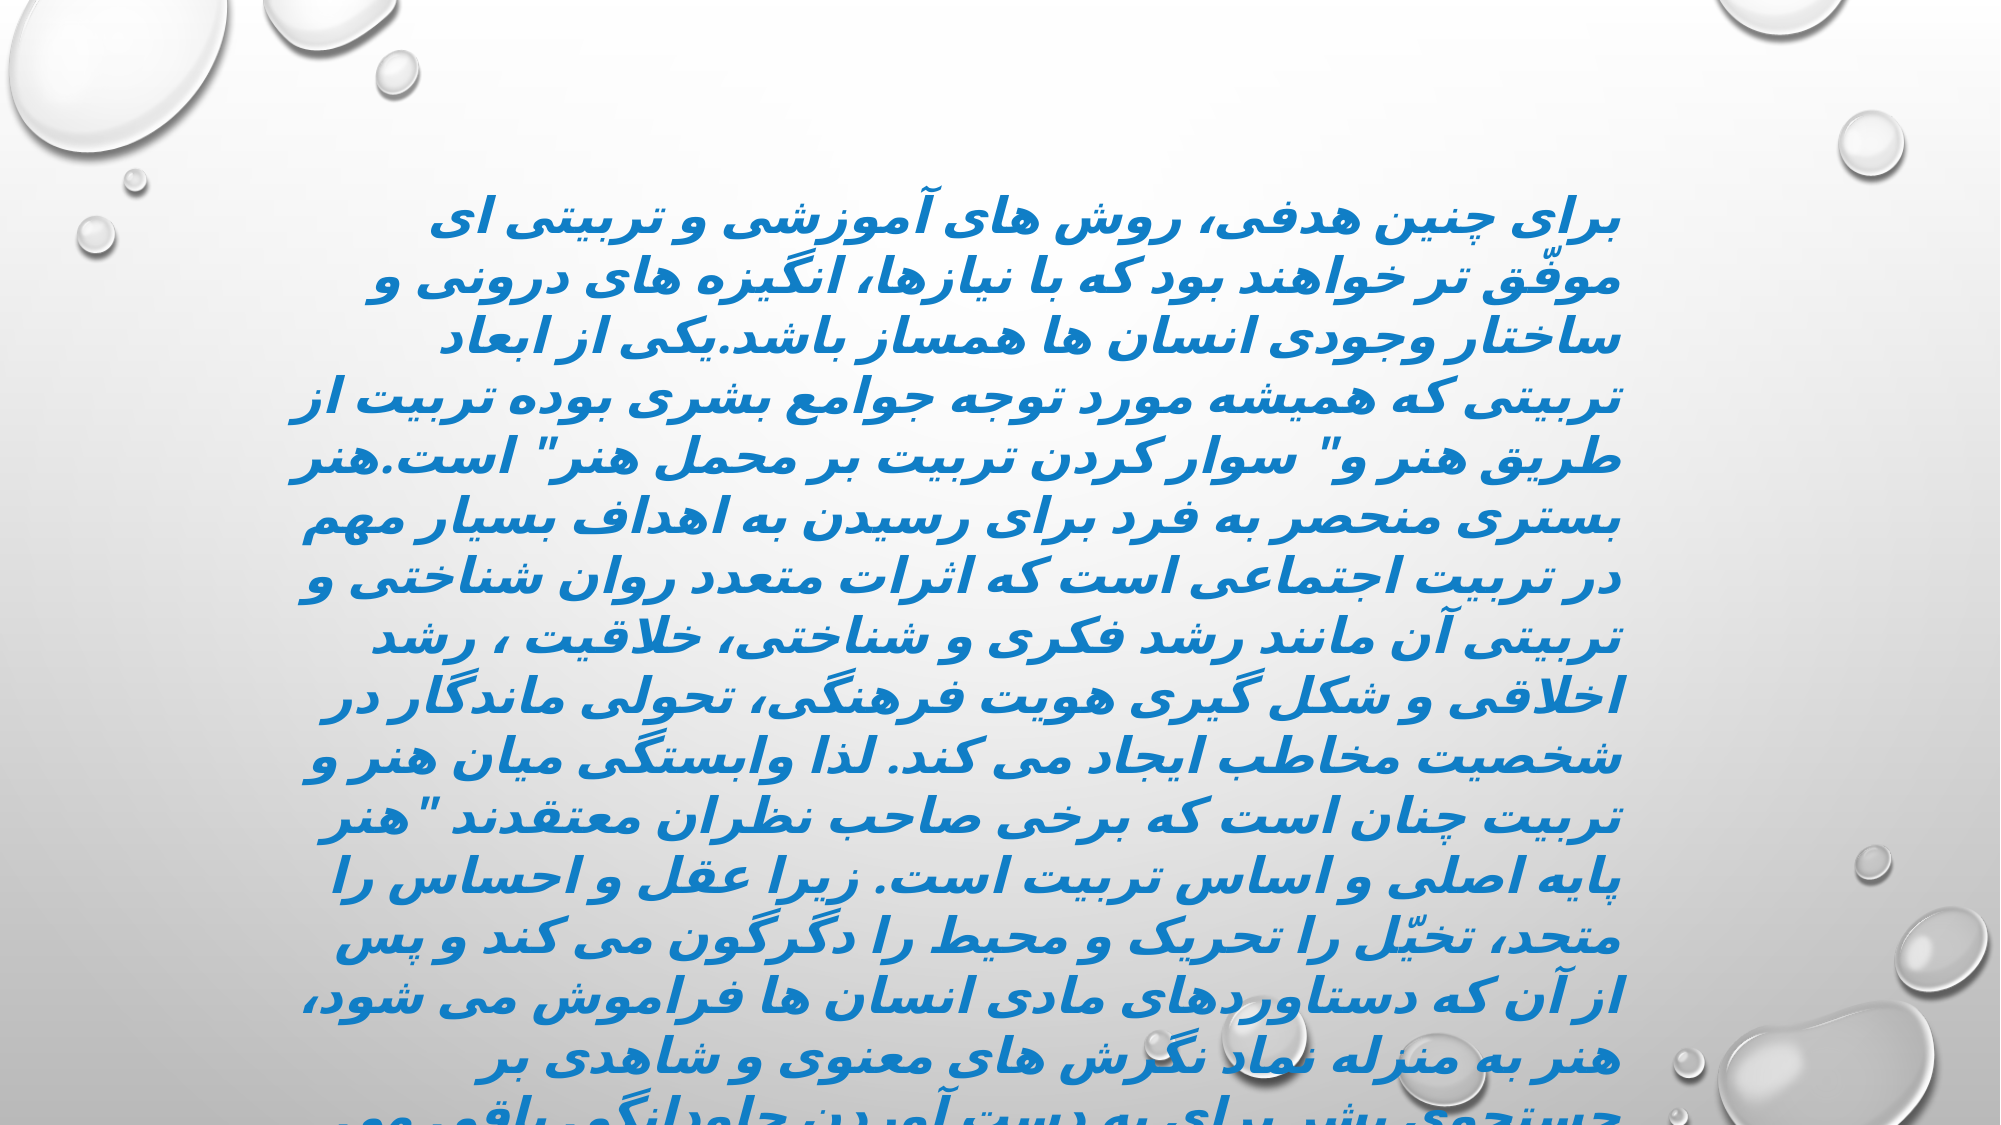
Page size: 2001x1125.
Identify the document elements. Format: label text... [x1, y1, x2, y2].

text_box برای چنین هدفی، روش های آموزشی و تربیتی ای موفّق تر خواهند بود که با نیازها، انگیزه های درونی و ساختار وجودی انسان ها همساز باشد.یکی از ابعاد تربیتی که همیشه مورد توجه جوامع بشری بوده تربیت از طریق هنر و" سوار کردن تربیت بر محمل هنر" است.هنر بستری منحصر به فرد برای رسیدن به اهداف بسیار مهم در تربیت اجتماعی است که اثرات متعدد روان شناختی و تربیتی آن مانند رشد فکری و شناختی، خلاقیت ، رشد اخلاقی و شکل گیری هویت فرهنگی، تحولی ماندگار در شخصیت مخاطب ایجاد می کند. لذا وابستگی میان هنر و تربیت چنان است که برخی صاحب نظران معتقدند "هنر پایه اصلی و اساس تربیت است. زیرا عقل و احساس را متحد، تخیّل را تحریک و محیط را دگرگون می کند و پس از آن که دستاوردهای مادی انسان ها فراموش می شود، هنر به منزله نماد نگرش های معنوی و شاهدی بر جستجوی بشر برای به دست آوردن جاودانگی باقی می ماند". [274, 176, 1637, 1125]
picture [0, 0, 2000, 1125]
